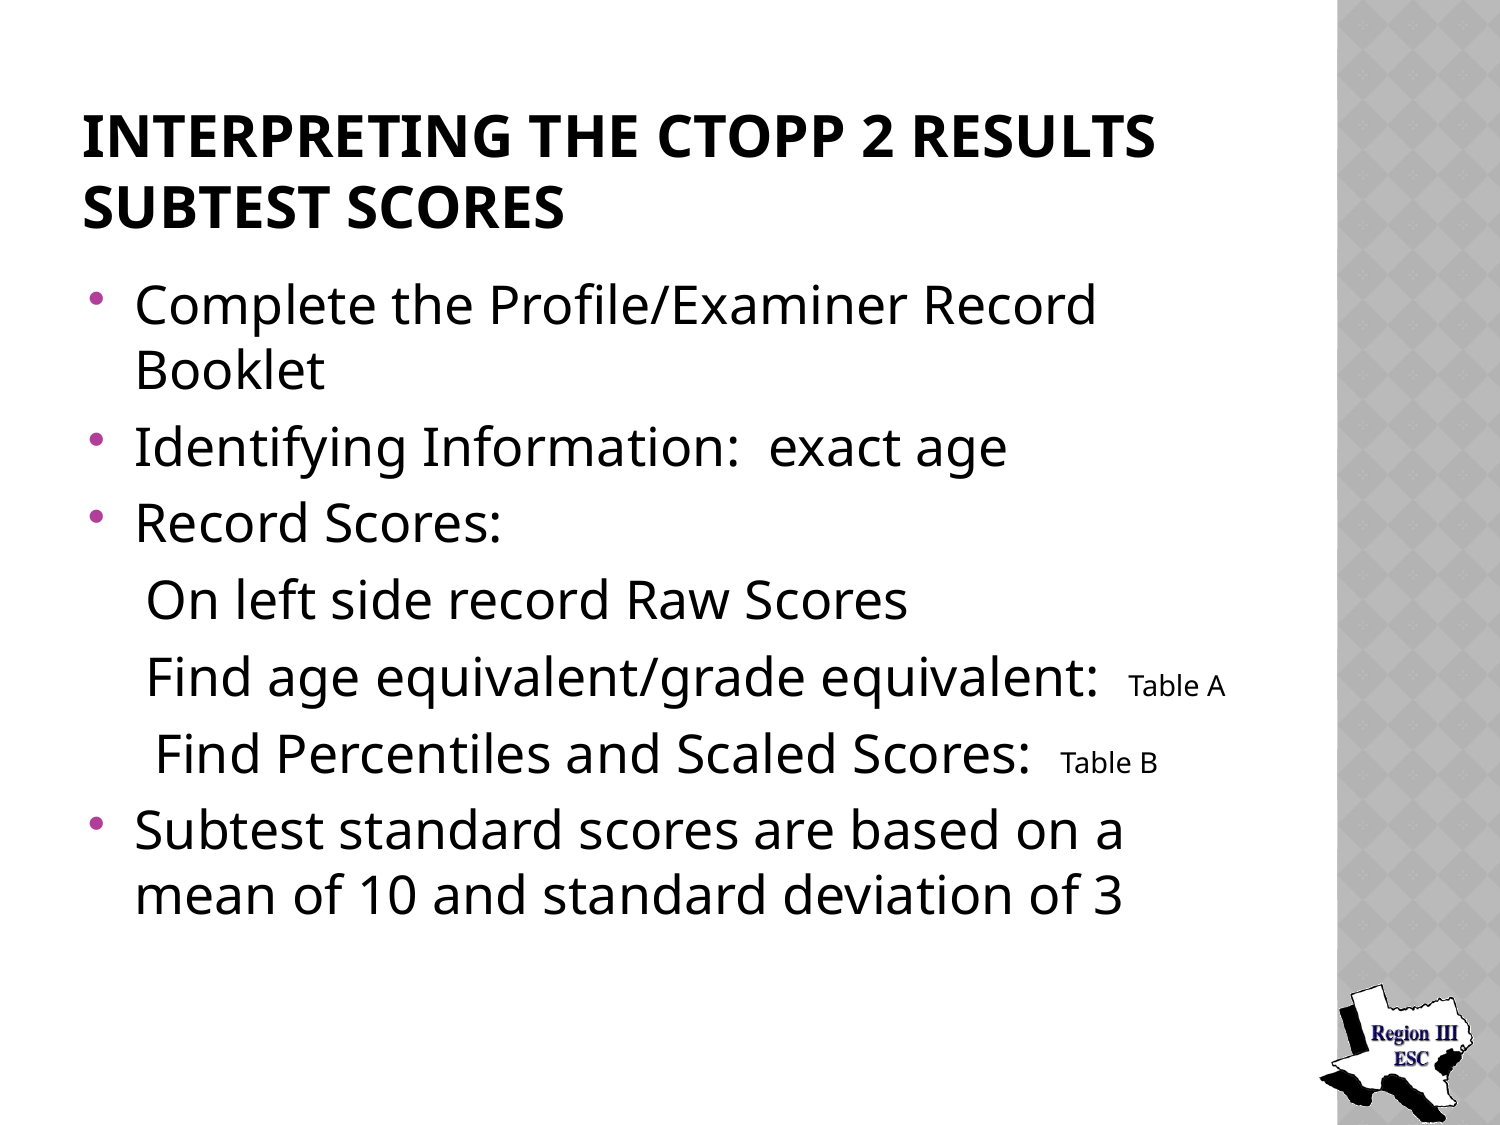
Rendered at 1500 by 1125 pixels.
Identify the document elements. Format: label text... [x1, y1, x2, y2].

picture [1318, 982, 1476, 1125]
title Interpreting the CTOPP 2 Results Subtest Scores [75, 52, 1263, 240]
list Complete the Profile/Examiner Record Booklet Identifying Information: exact age Record Scores: On left side record Raw Scores Find age equivalent/grade equivalent: Table A Find Percentiles and Scaled Scores: Table B Subtest standard scores are based on a mean of 10 and standard deviation of 3 [75, 264, 1263, 1059]
